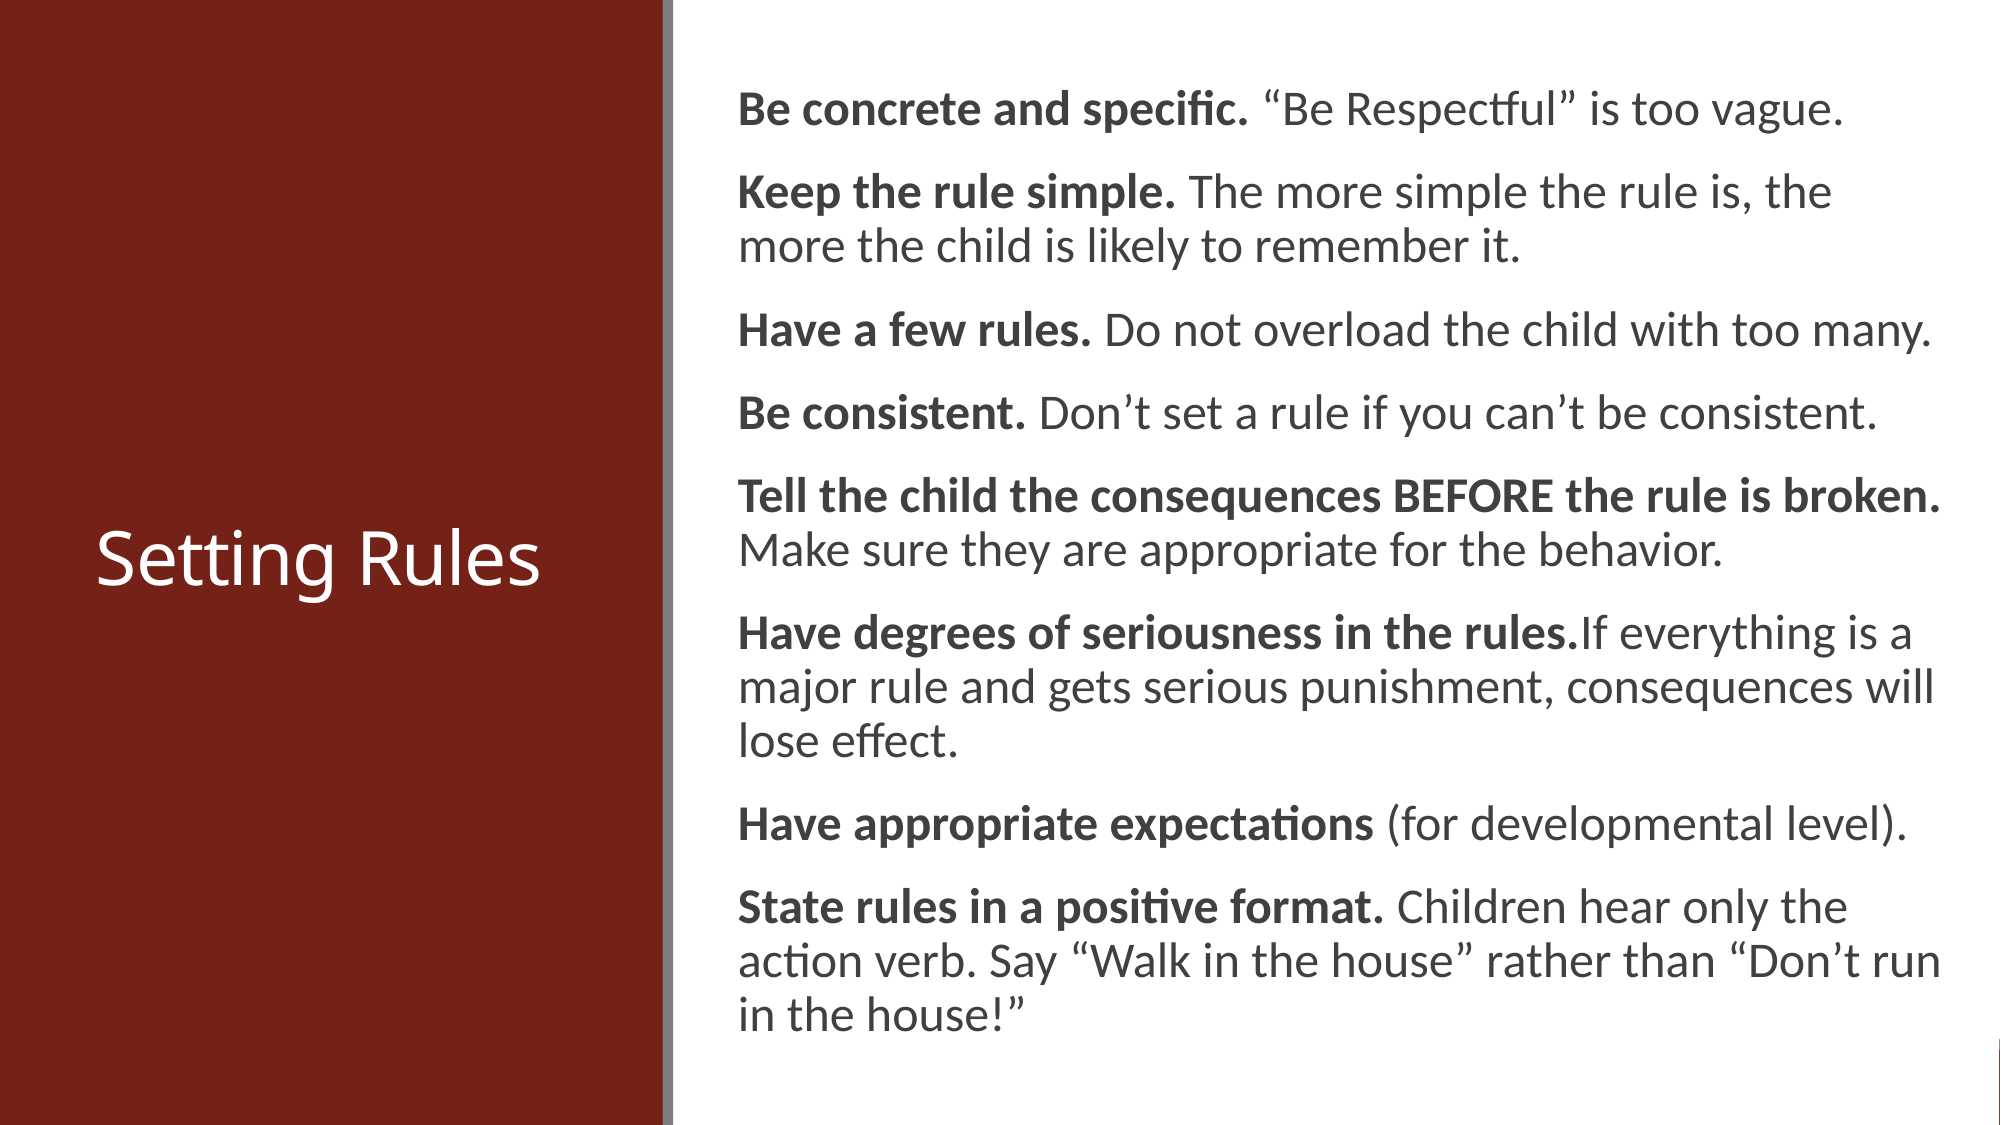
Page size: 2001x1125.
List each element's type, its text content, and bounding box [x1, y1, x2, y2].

text_box [0, 0, 661, 1125]
text_box [674, 0, 2000, 1125]
title Setting Rules [80, 99, 587, 1026]
text_box [661, 0, 674, 1125]
list Be concrete and specific. “Be Respectful” is too vague. Keep the rule simple. The more simple the rule is, the more the child is likely to remember it. Have a few rules. Do not overload the child with too many. Be consistent. Don’t set a rule if you can’t be consistent. Tell the child the consequences BEFORE the rule is broken. Make sure they are appropriate for the behavior. Have degrees of seriousness in the rules.If everything is a major rule and gets serious punishment, consequences will lose effect. Have appropriate expectations (for developmental level). State rules in a positive format. Children hear only the action verb. Say “Walk in the house” rather than “Don’t run in the house!” [723, 37, 1950, 1088]
